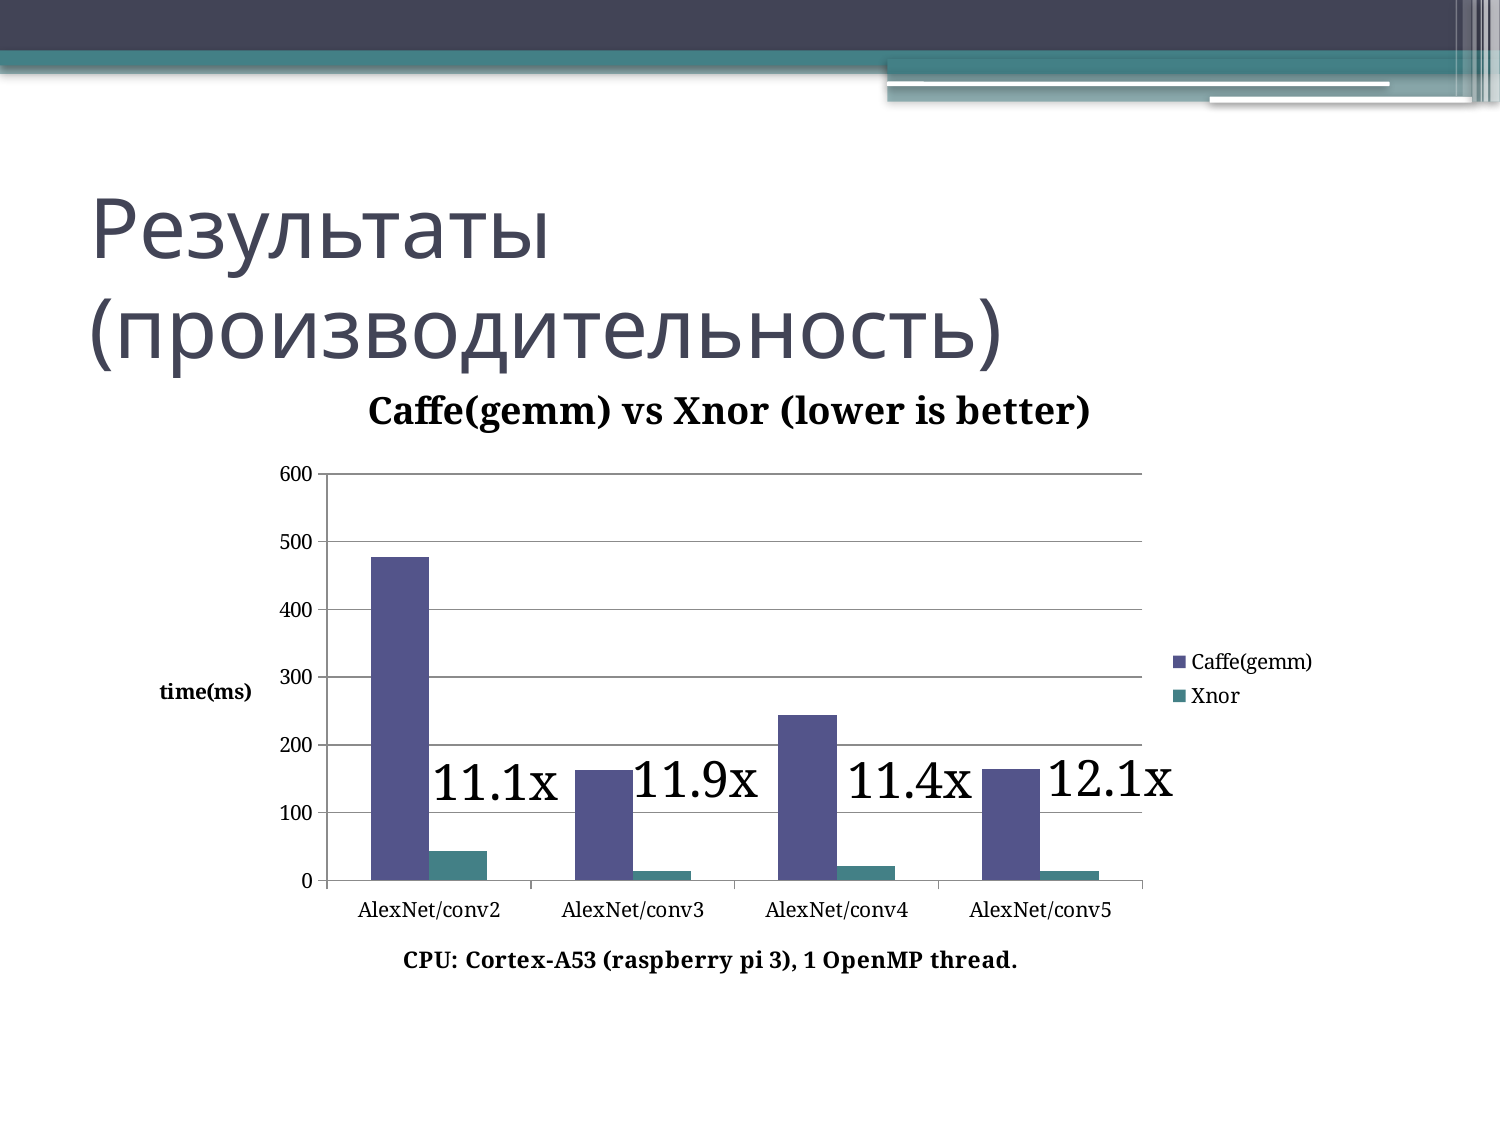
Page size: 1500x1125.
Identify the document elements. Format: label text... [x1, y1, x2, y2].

title Результаты (производительность) [75, 187, 1425, 363]
chart [128, 351, 1332, 1007]
